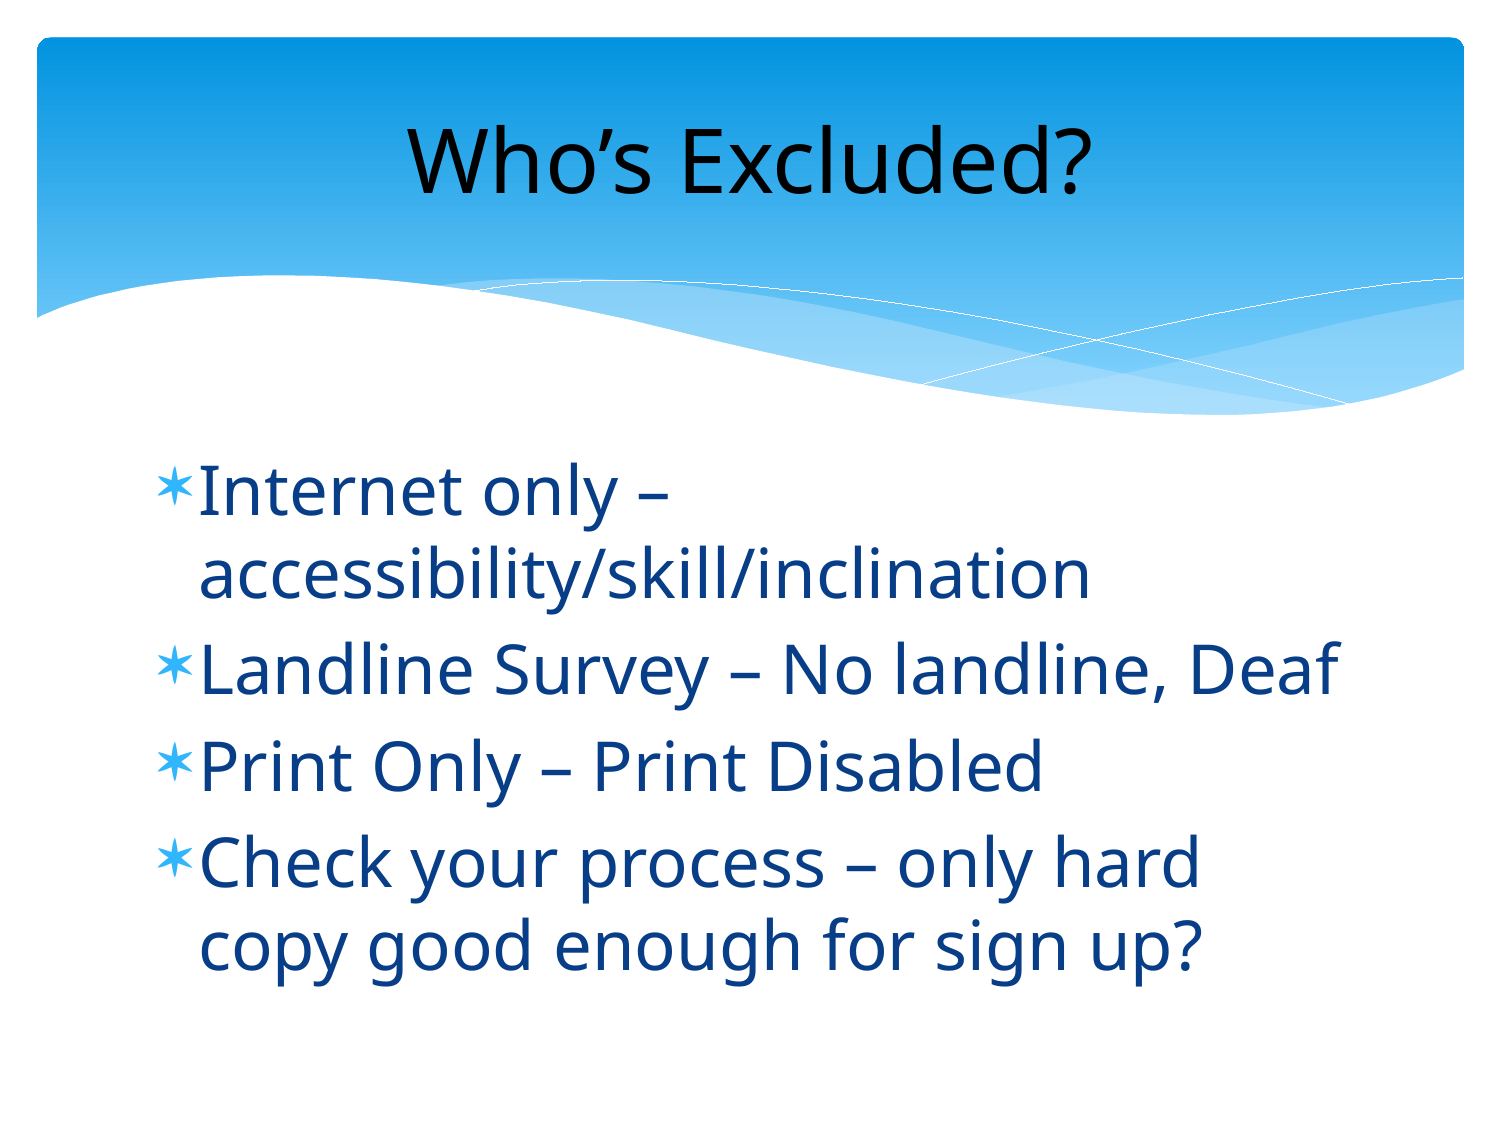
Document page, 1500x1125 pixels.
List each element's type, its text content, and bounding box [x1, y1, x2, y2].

list Internet only – accessibility/skill/inclination Landline Survey – No landline, Deaf Print Only – Print Disabled Check your process – only hard copy good enough for sign up? [143, 438, 1359, 1005]
title Who’s Excluded? [75, 55, 1425, 261]
